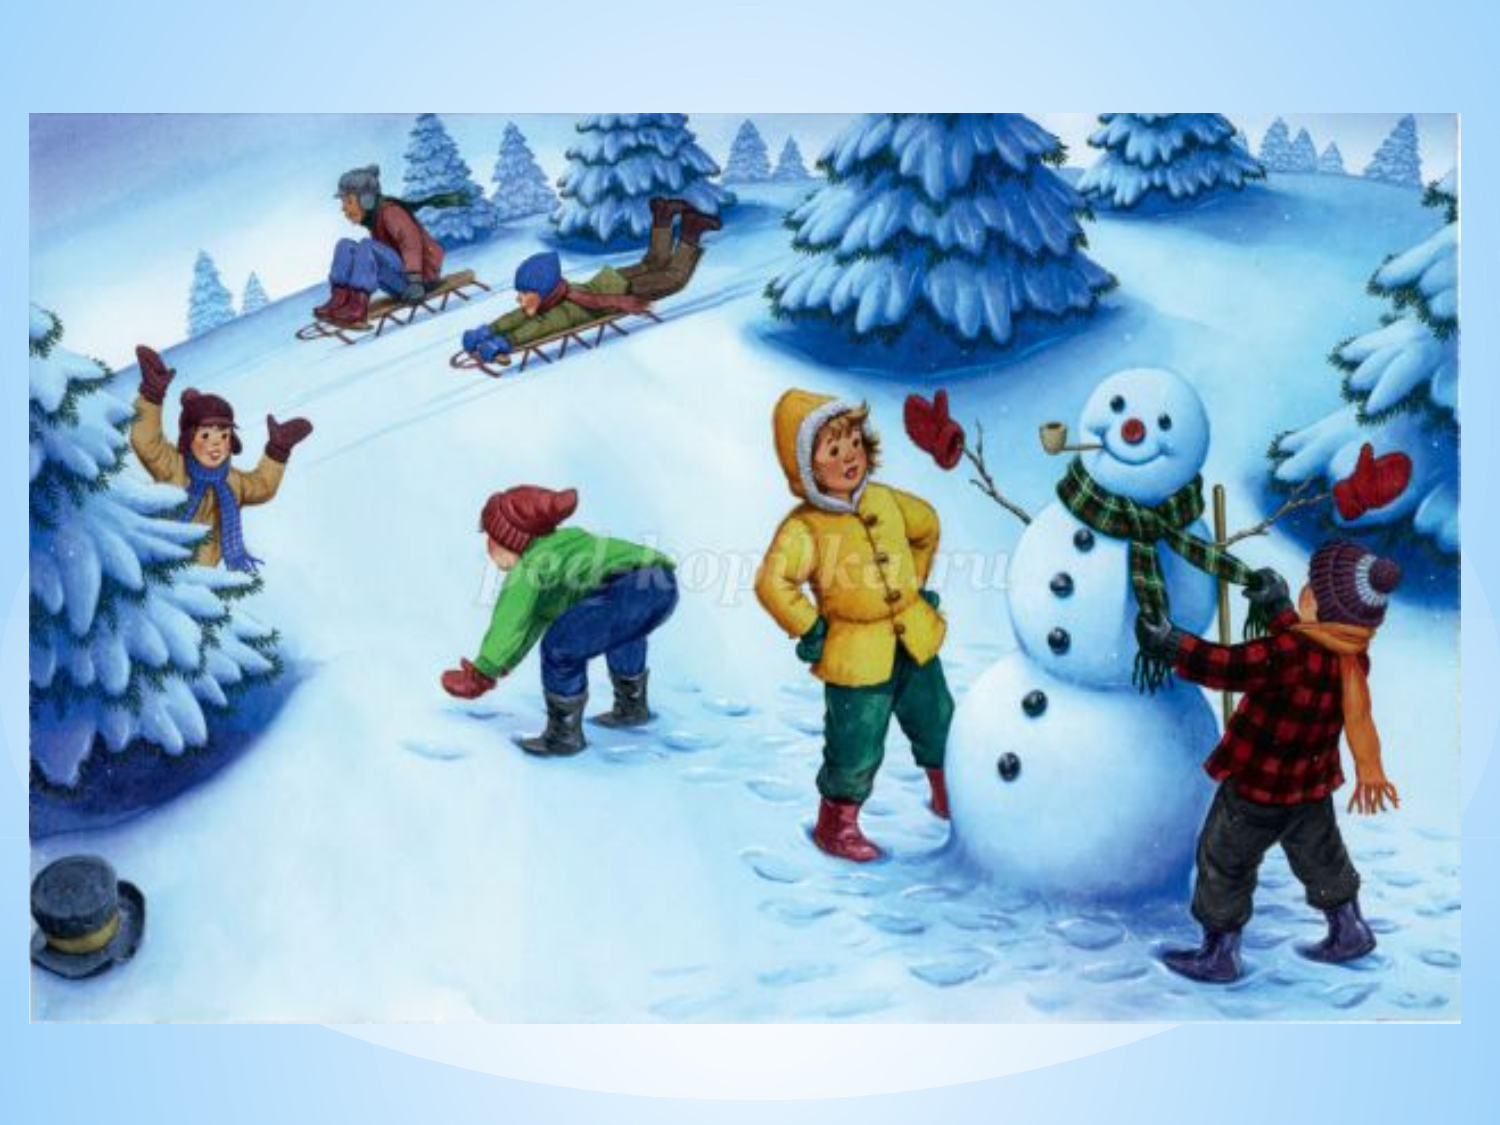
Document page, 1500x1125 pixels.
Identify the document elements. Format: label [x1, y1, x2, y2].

list [29, 113, 1461, 1024]
